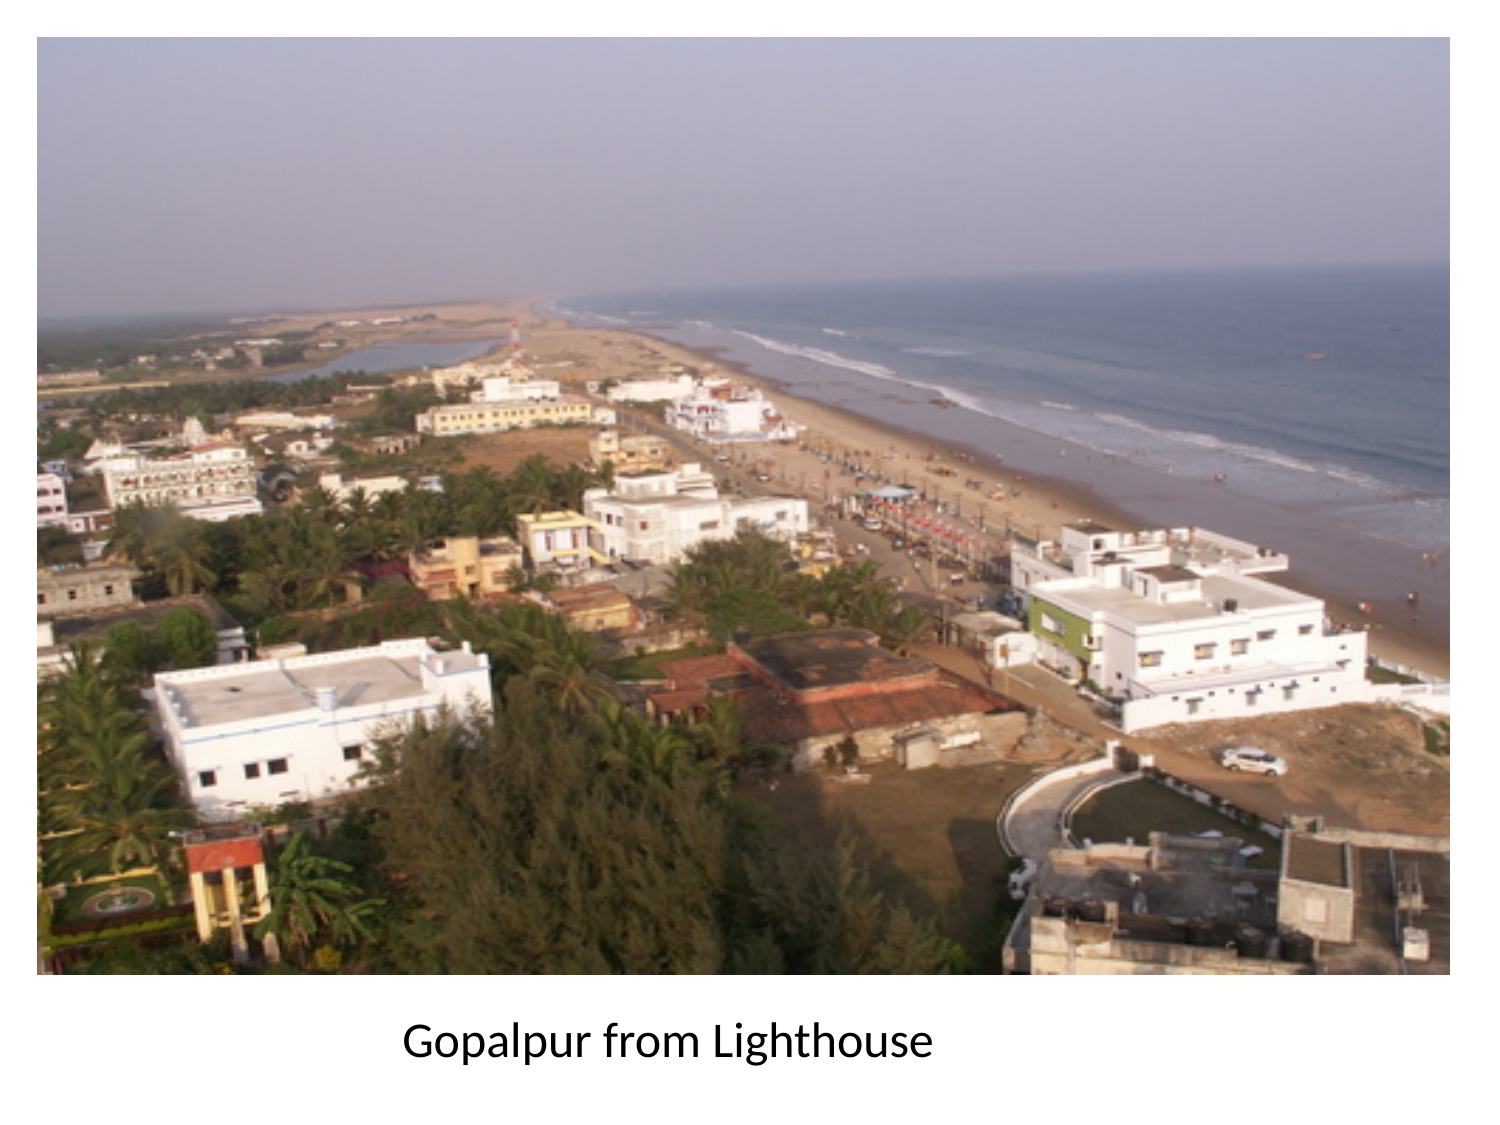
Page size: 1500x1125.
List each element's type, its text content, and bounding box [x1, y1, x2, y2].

picture [37, 37, 1451, 976]
text_box Gopalpur from Lighthouse [387, 999, 988, 1075]
